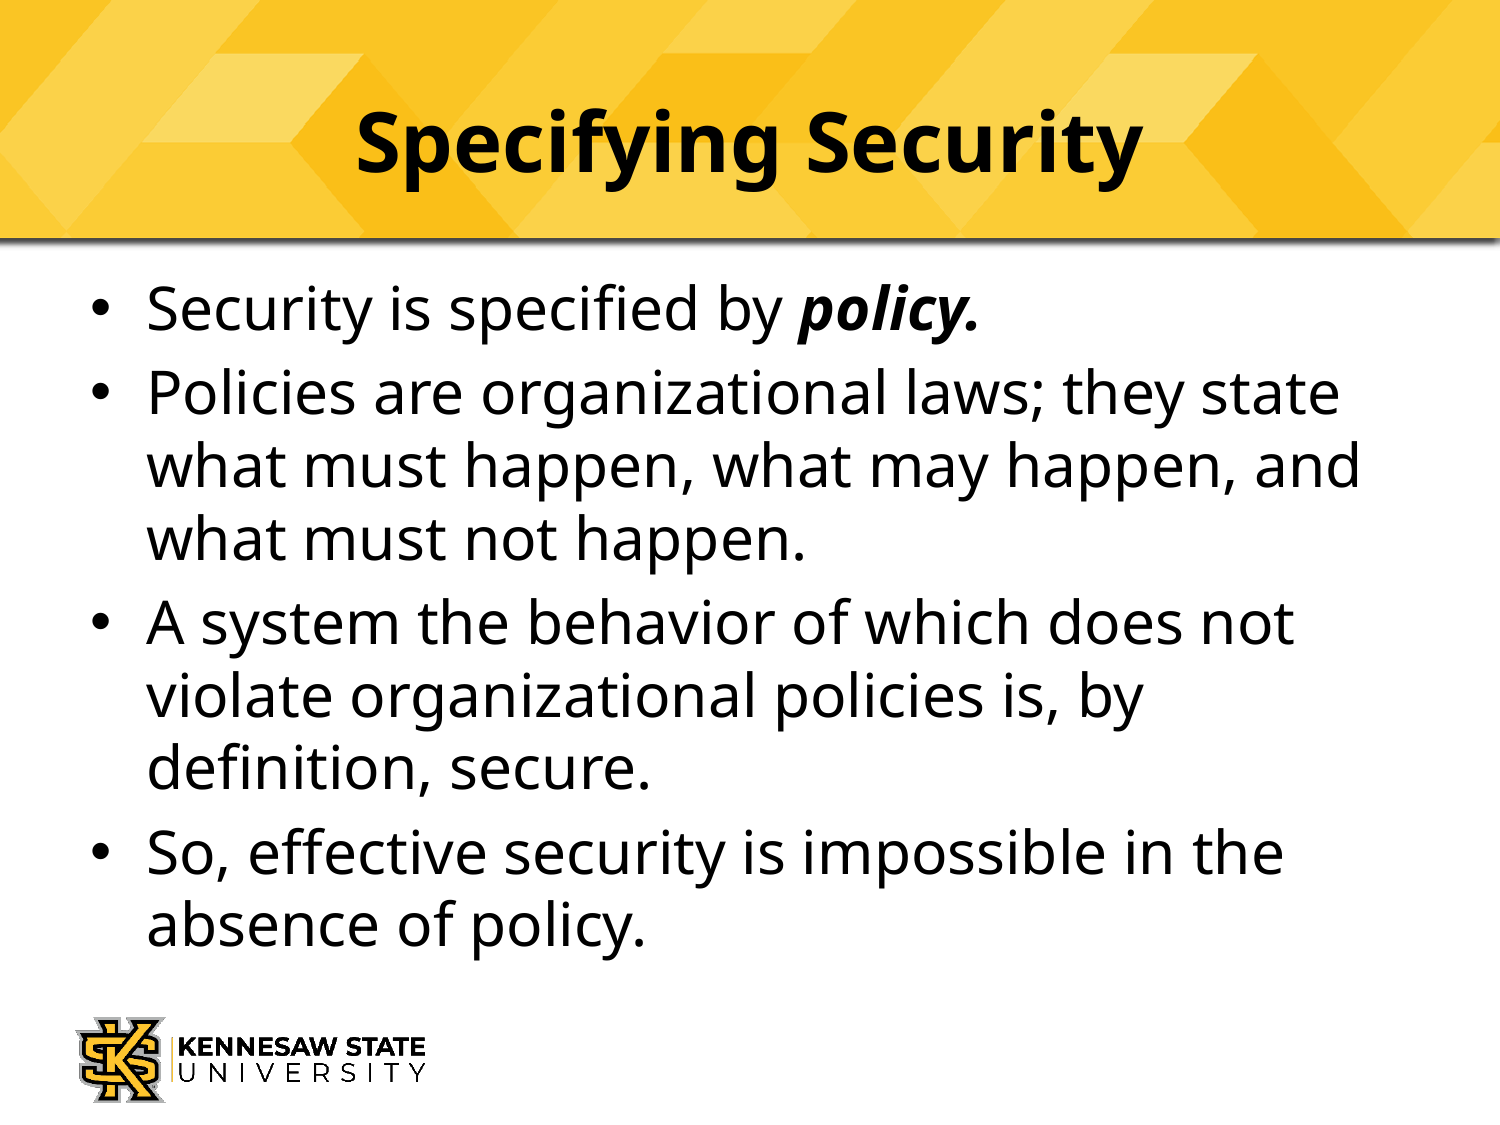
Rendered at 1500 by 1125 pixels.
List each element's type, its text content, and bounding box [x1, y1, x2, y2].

title Specifying Security [75, 45, 1425, 233]
picture [75, 1017, 425, 1103]
list Security is specified by policy. Policies are organizational laws; they state what must happen, what may happen, and what must not happen. A system the behavior of which does not violate organizational policies is, by definition, secure. So, effective security is impossible in the absence of policy. [75, 262, 1425, 1005]
picture [0, 0, 1500, 251]
